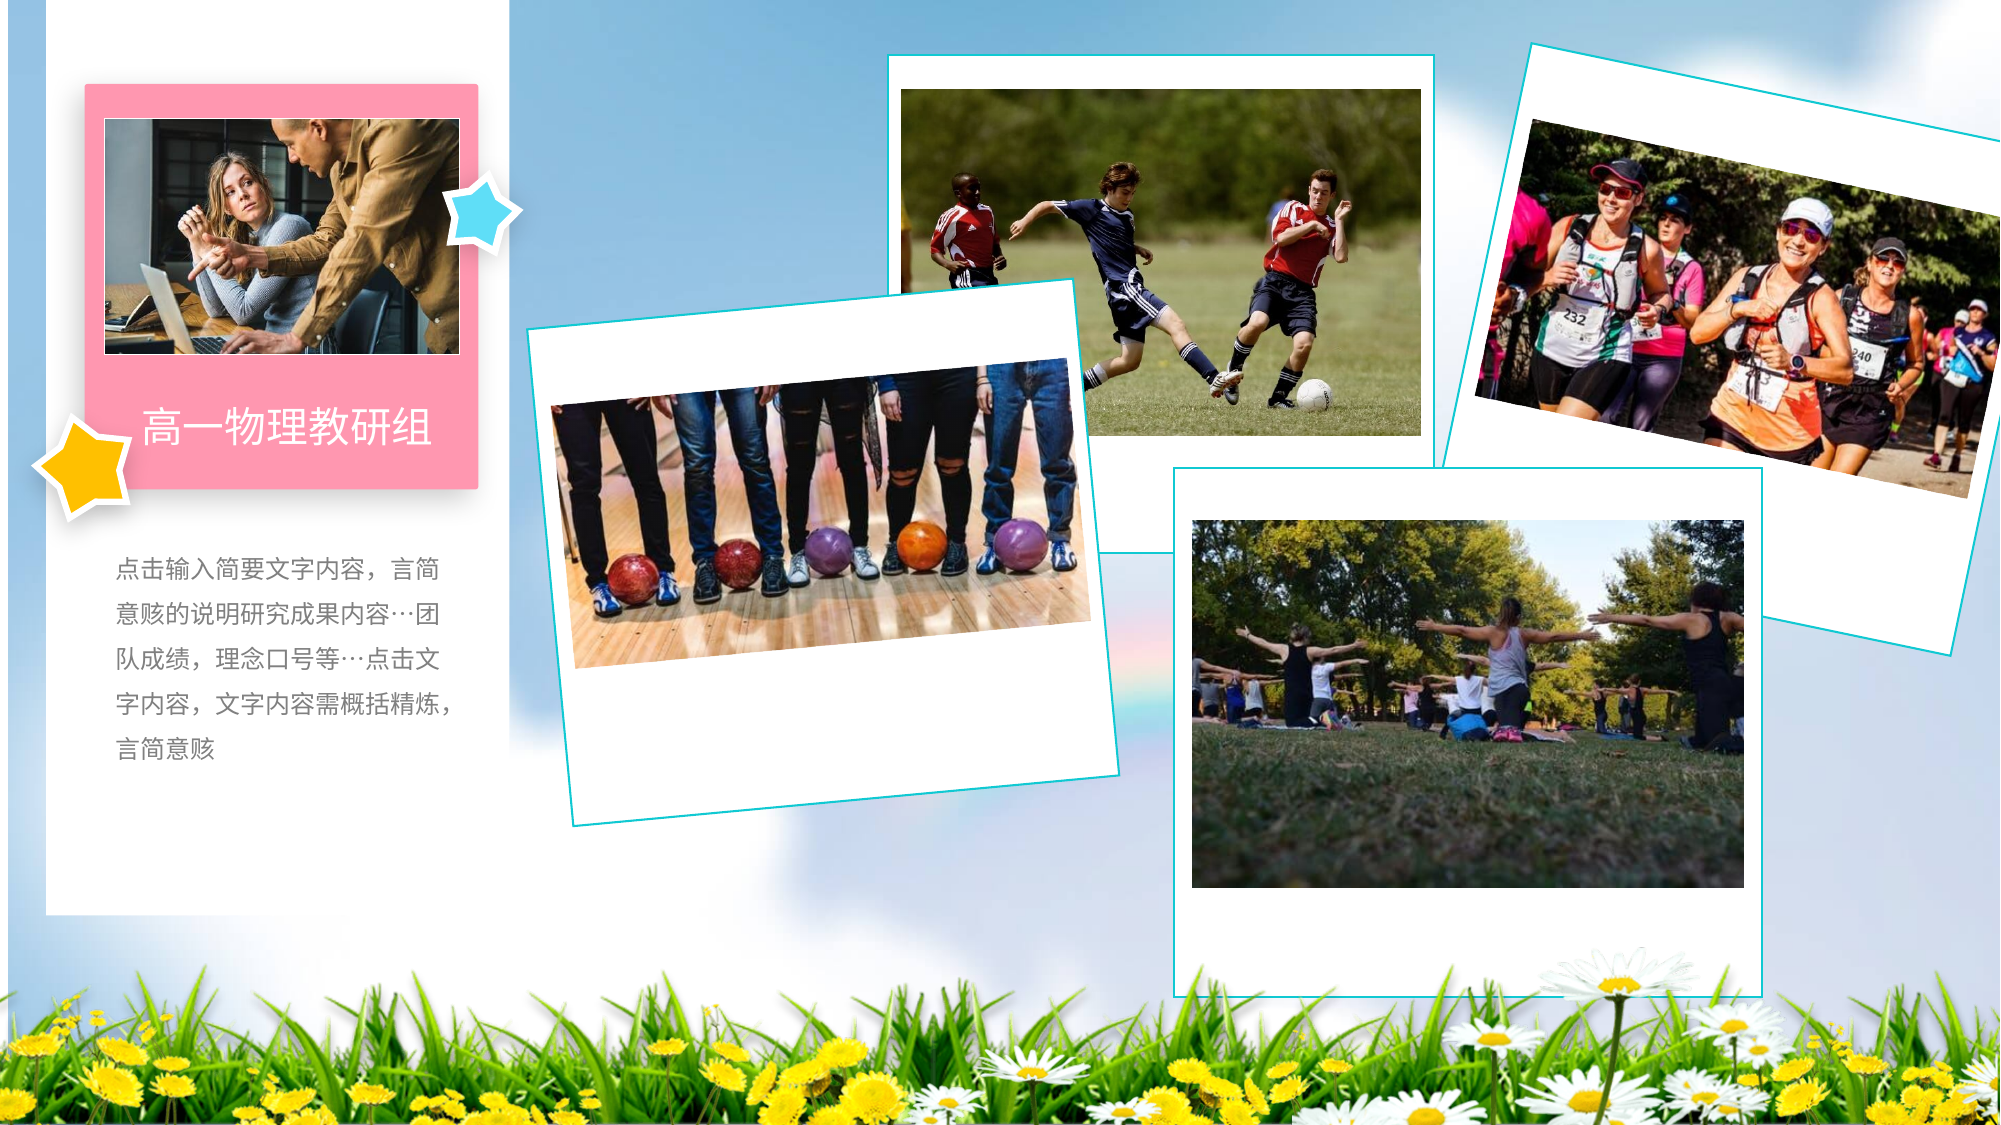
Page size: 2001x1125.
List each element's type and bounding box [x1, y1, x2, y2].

text_box [0, 934, 2000, 1125]
text_box [887, 54, 1435, 554]
text_box [84, 83, 479, 490]
text_box [549, 302, 1098, 802]
text_box [1473, 92, 2000, 607]
text_box [1173, 467, 1763, 934]
picture [8, 0, 2000, 934]
picture [1763, 607, 2000, 934]
